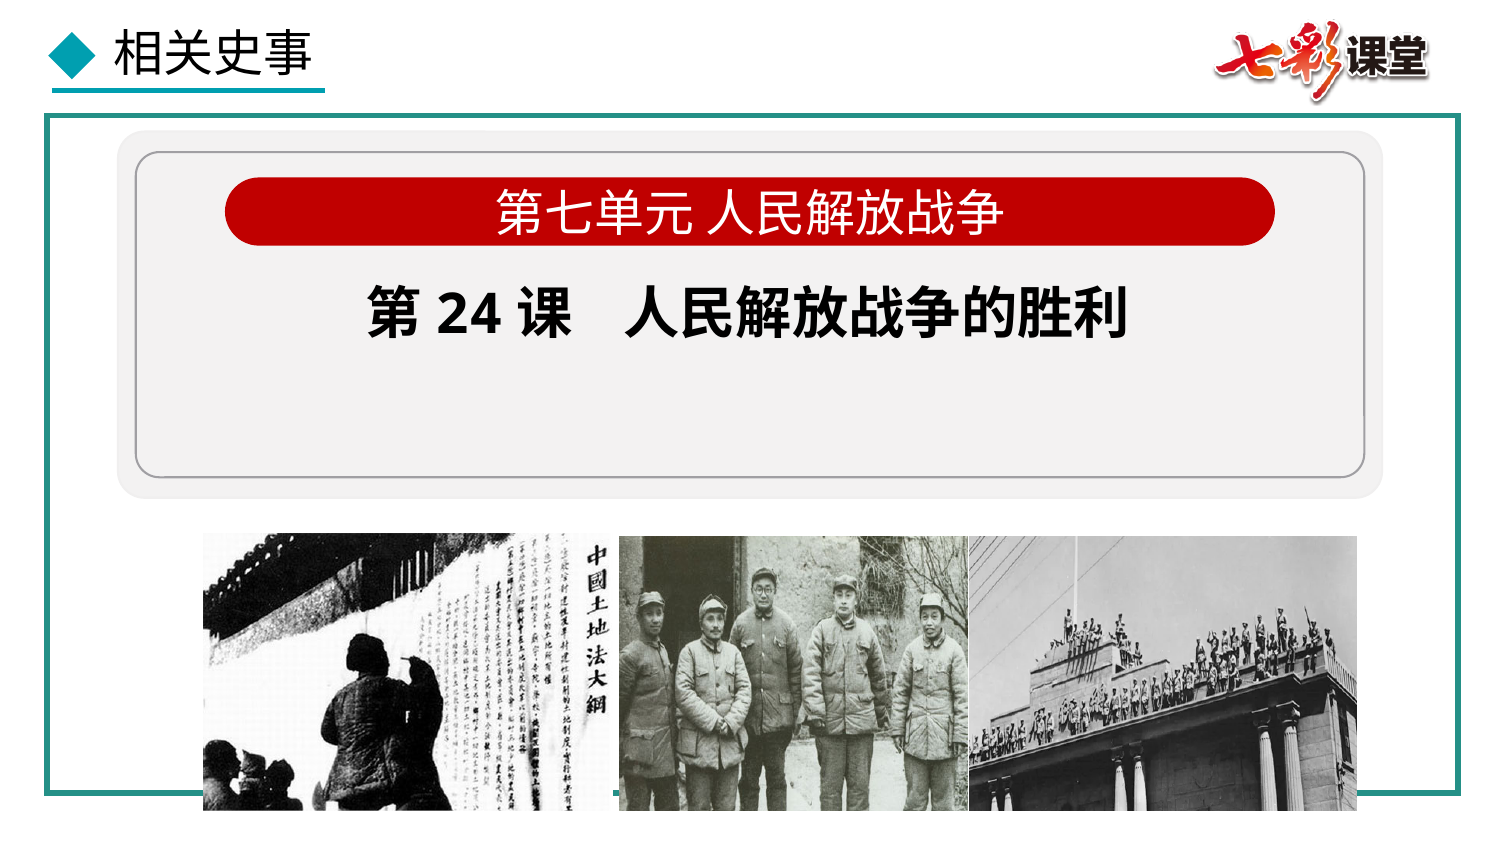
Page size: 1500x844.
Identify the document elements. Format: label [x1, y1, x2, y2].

picture [203, 533, 614, 811]
text_box [116, 130, 1384, 499]
picture [618, 535, 1357, 812]
picture [1210, 15, 1434, 106]
text_box [134, 151, 1366, 479]
